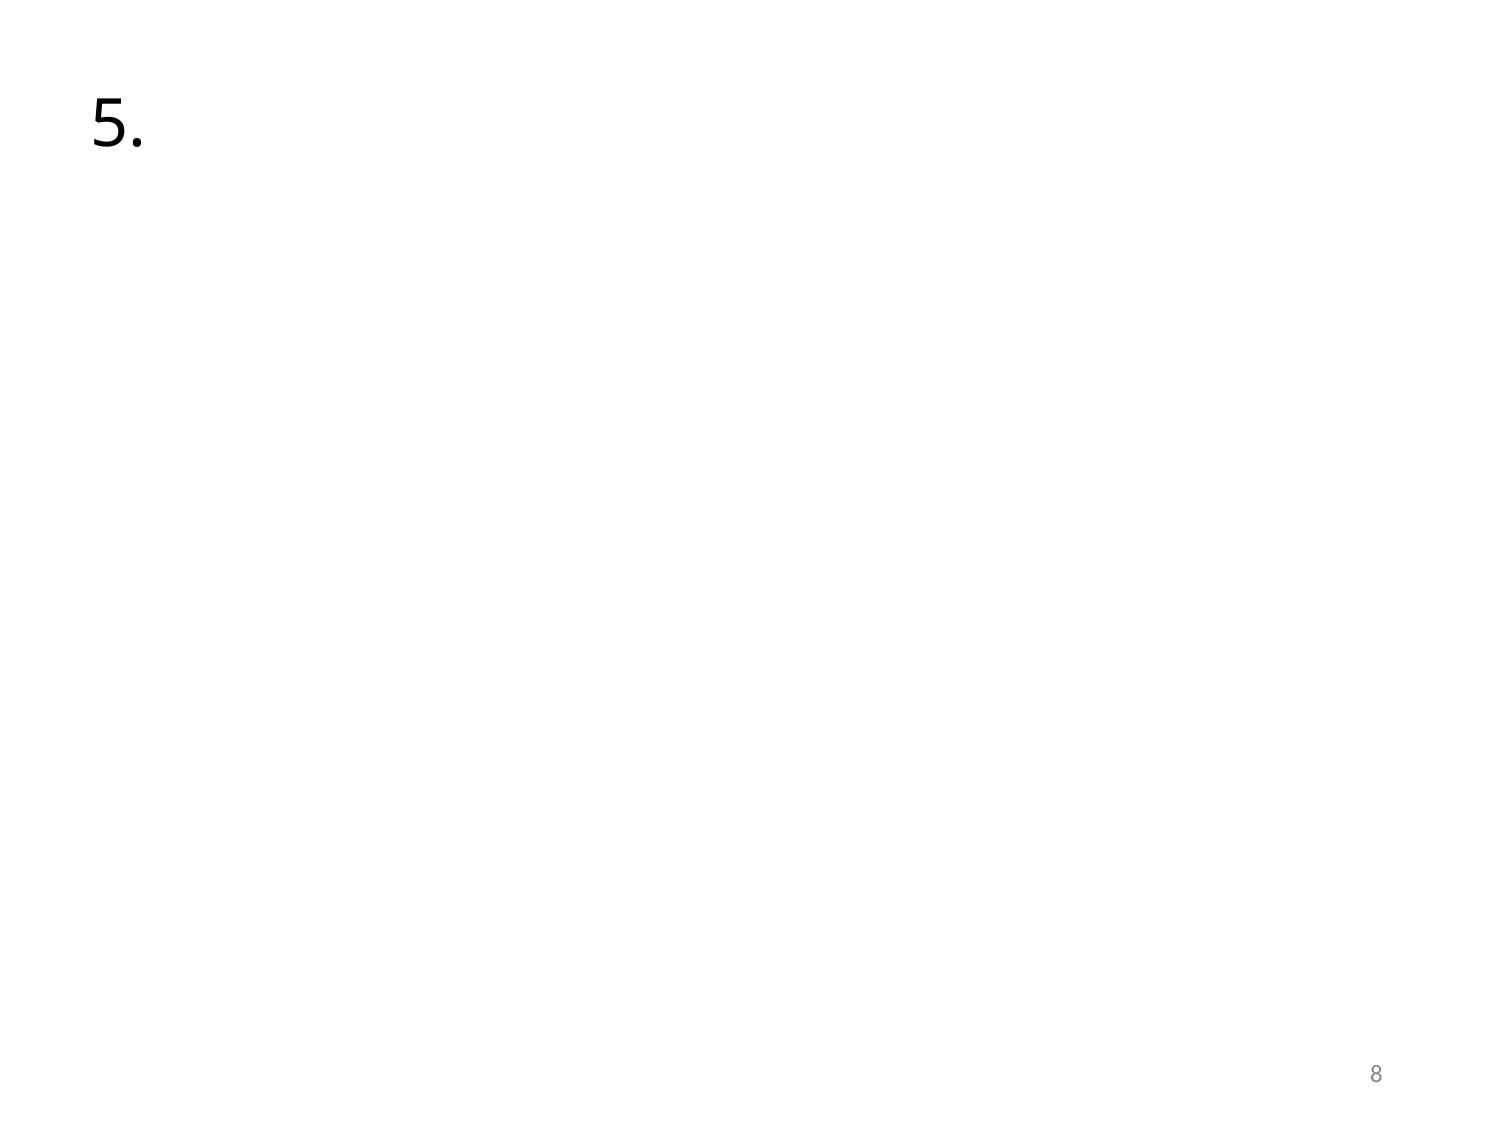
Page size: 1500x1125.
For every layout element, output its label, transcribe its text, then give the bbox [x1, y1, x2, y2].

text_box 5. [75, 87, 1388, 163]
slide_number 8 [1060, 1042, 1398, 1103]
